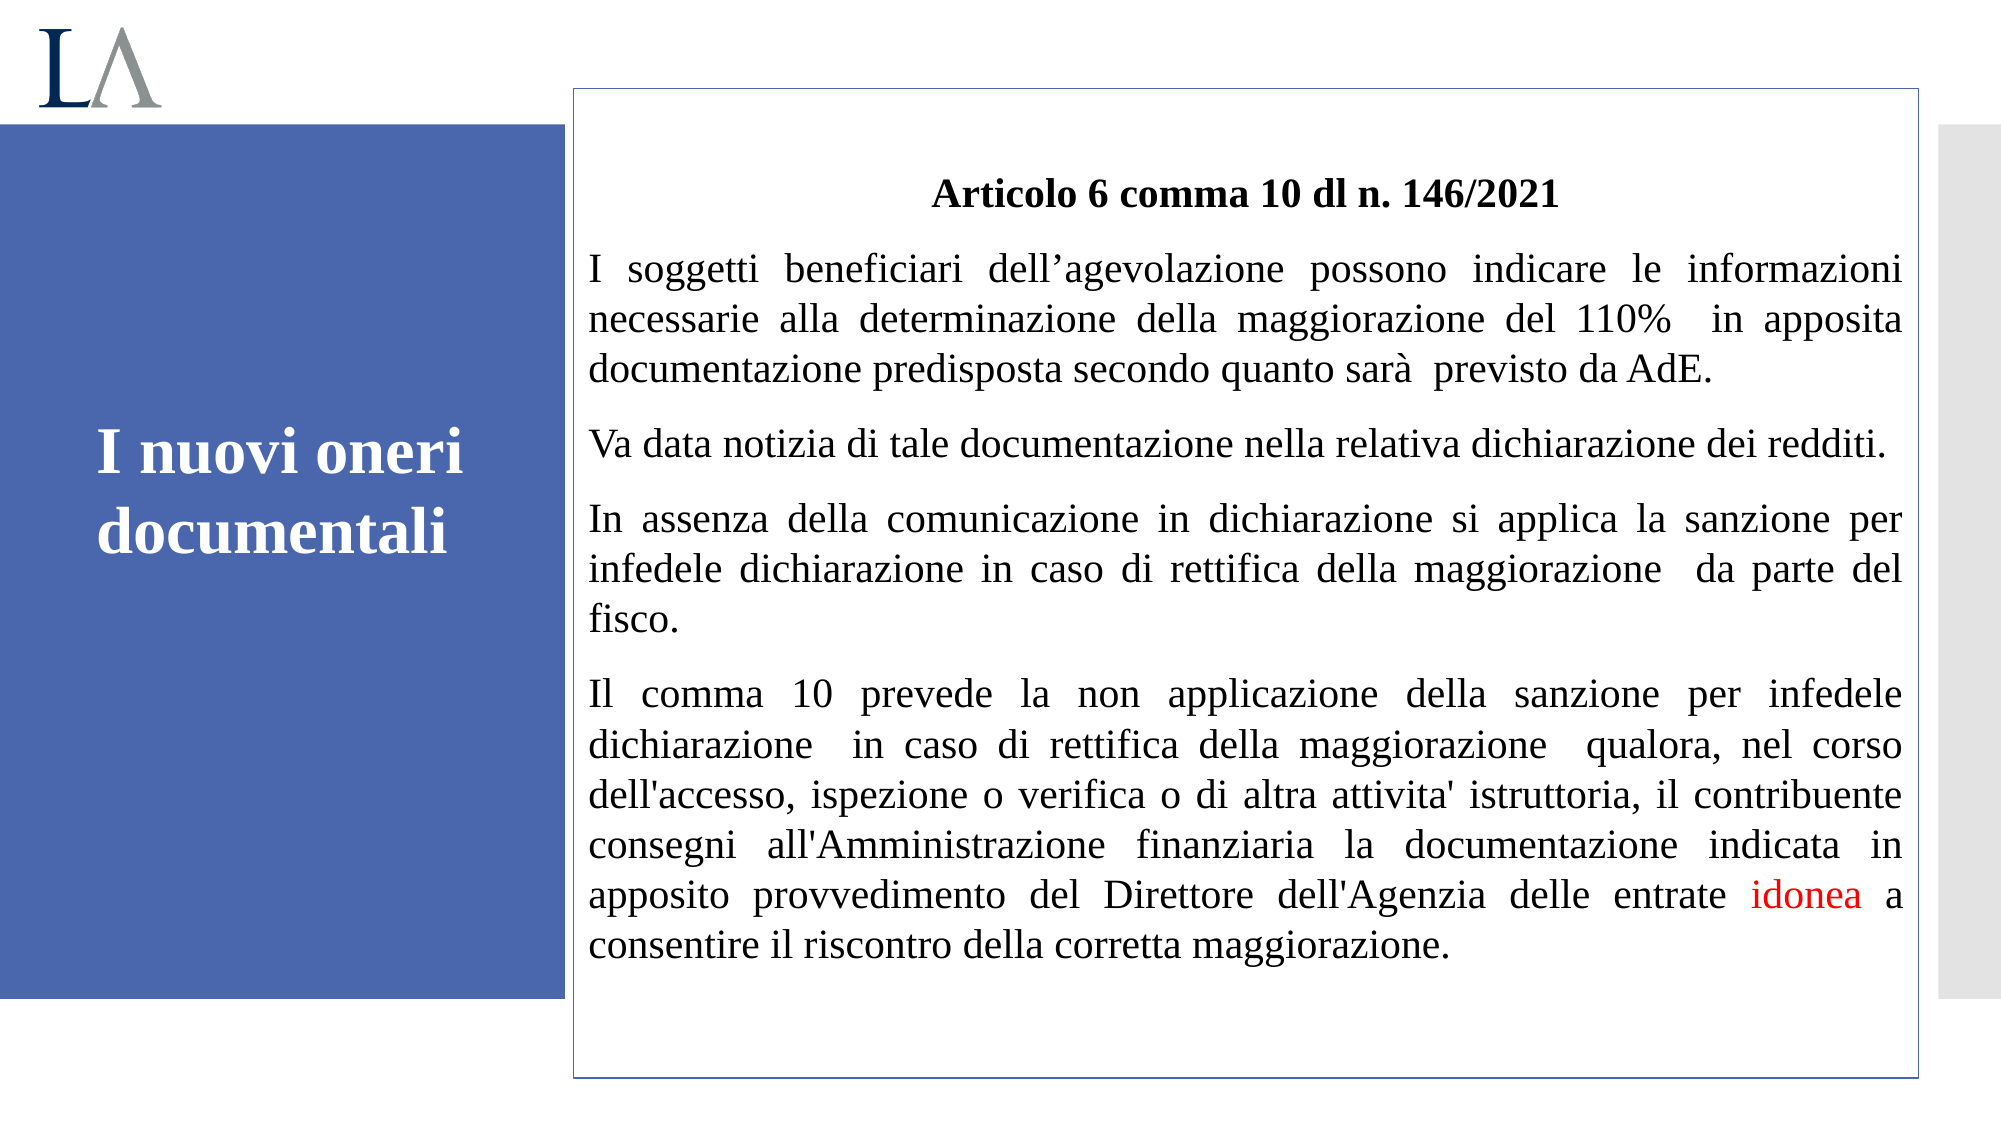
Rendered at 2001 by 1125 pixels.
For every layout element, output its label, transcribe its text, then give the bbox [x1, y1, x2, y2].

text_box Articolo 6 comma 10 dl n. 146/2021 I soggetti beneficiari dell’agevolazione possono indicare le informazioni necessarie alla determinazione della maggiorazione del 110% in apposita documentazione predisposta secondo quanto sarà previsto da AdE. Va data notizia di tale documentazione nella relativa dichiarazione dei redditi. In assenza della comunicazione in dichiarazione si applica la sanzione per infedele dichiarazione in caso di rettifica della maggiorazione da parte del fisco. Il comma 10 prevede la non applicazione della sanzione per infedele dichiarazione in caso di rettifica della maggiorazione qualora, nel corso dell'accesso, ispezione o verifica o di altra attivita' istruttoria, il contribuente consegni all'Amministrazione finanziaria la documentazione indicata in apposito provvedimento del Direttore dell'Agenzia delle entrate idonea a consentire il riscontro della corretta maggiorazione. [573, 88, 1919, 1079]
picture [0, 15, 280, 115]
text_box I nuovi oneri documentali [21, 399, 540, 575]
